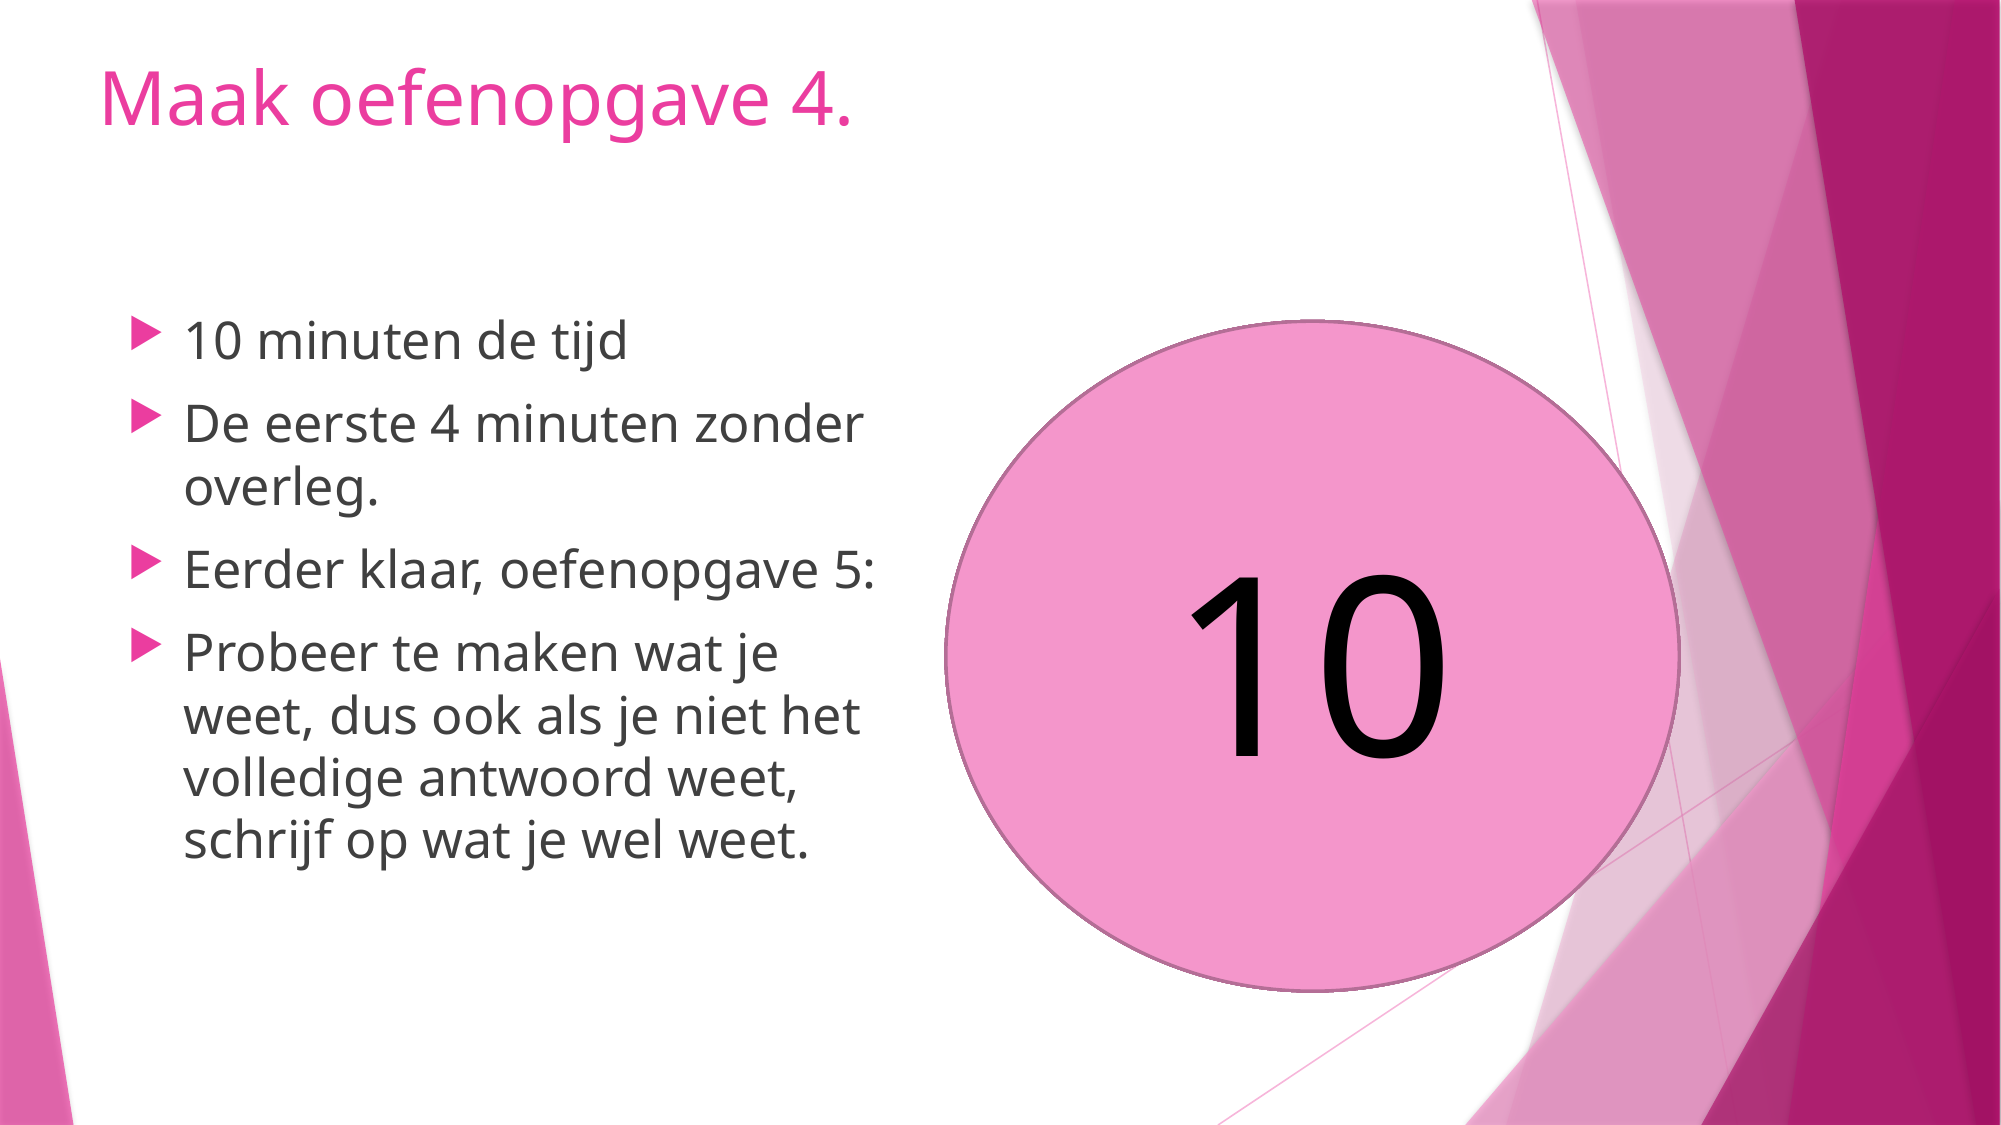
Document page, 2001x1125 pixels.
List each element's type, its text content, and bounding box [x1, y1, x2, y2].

title Maak oefenopgave 4. [83, 42, 1494, 260]
list 10 minuten de tijd De eerste 4 minuten zonder overleg. Eerder klaar, oefenopgave 5: Probeer te maken wat je weet, dus ook als je niet het volledige antwoord weet, schrijf op wat je wel weet. [112, 299, 896, 992]
text_box 10 [944, 319, 1681, 993]
